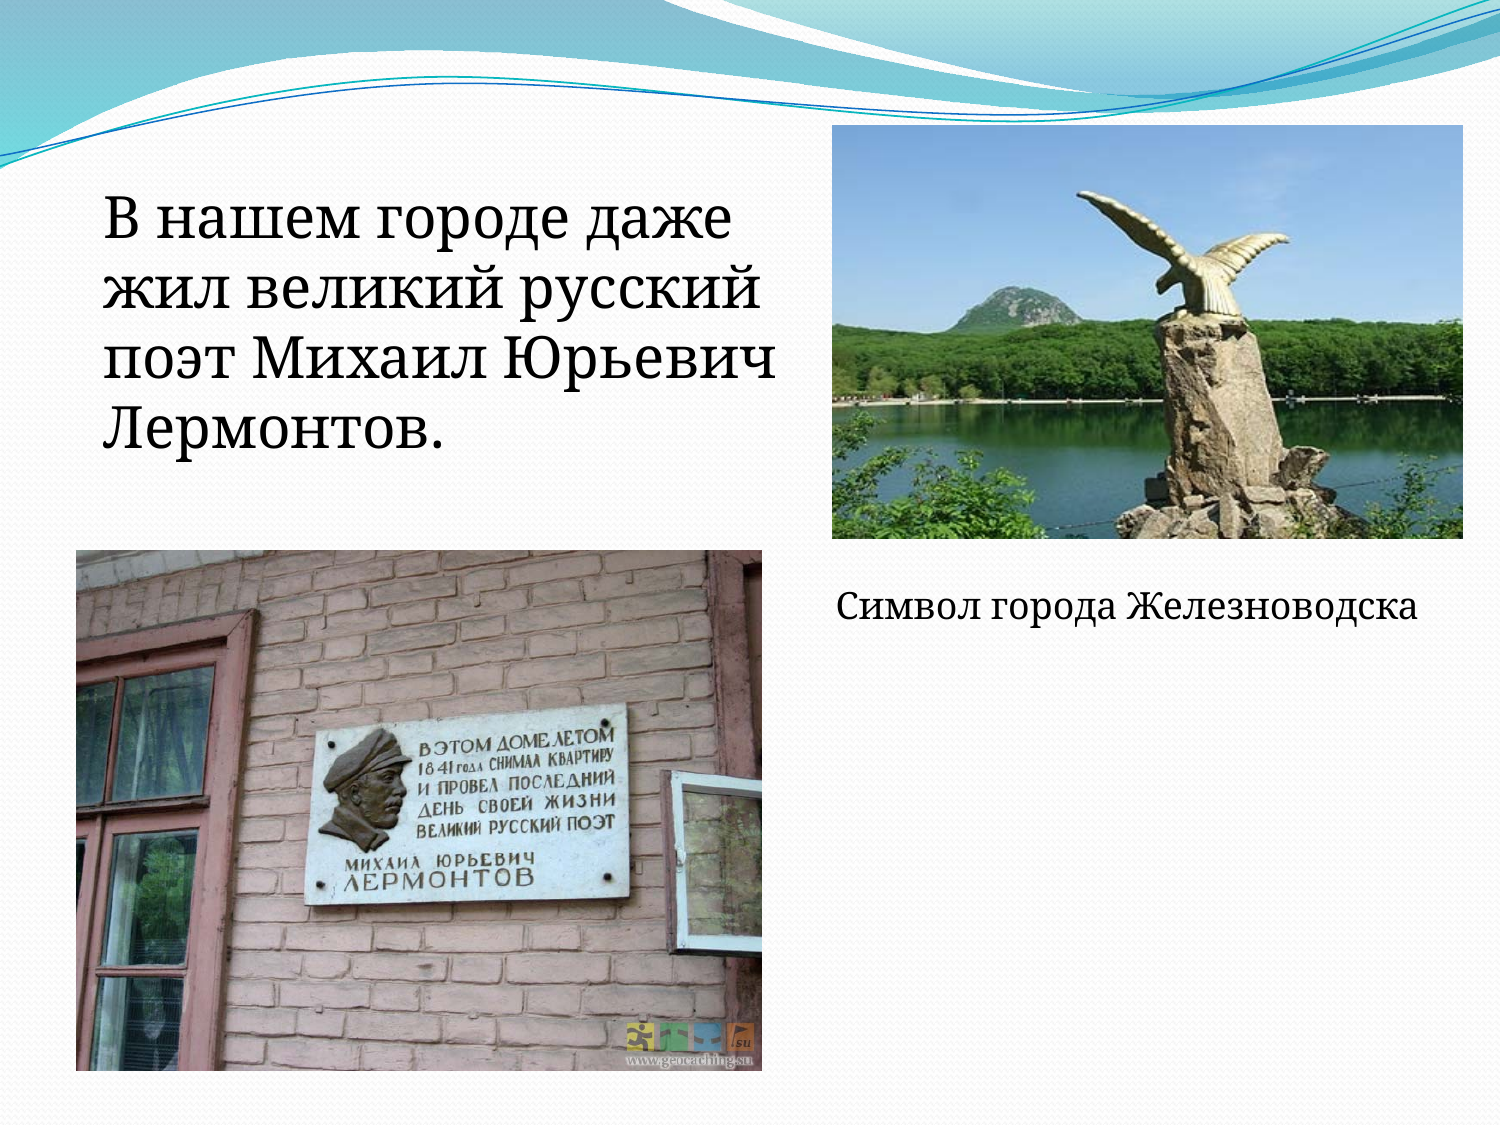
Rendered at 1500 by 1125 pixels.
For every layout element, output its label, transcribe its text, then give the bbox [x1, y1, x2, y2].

text_box В нашем городе даже жил великий русский поэт Михаил Юрьевич Лермонтов. [88, 172, 809, 468]
picture [832, 125, 1463, 540]
picture [76, 550, 763, 1071]
text_box Символ города Железноводска [820, 574, 1459, 634]
